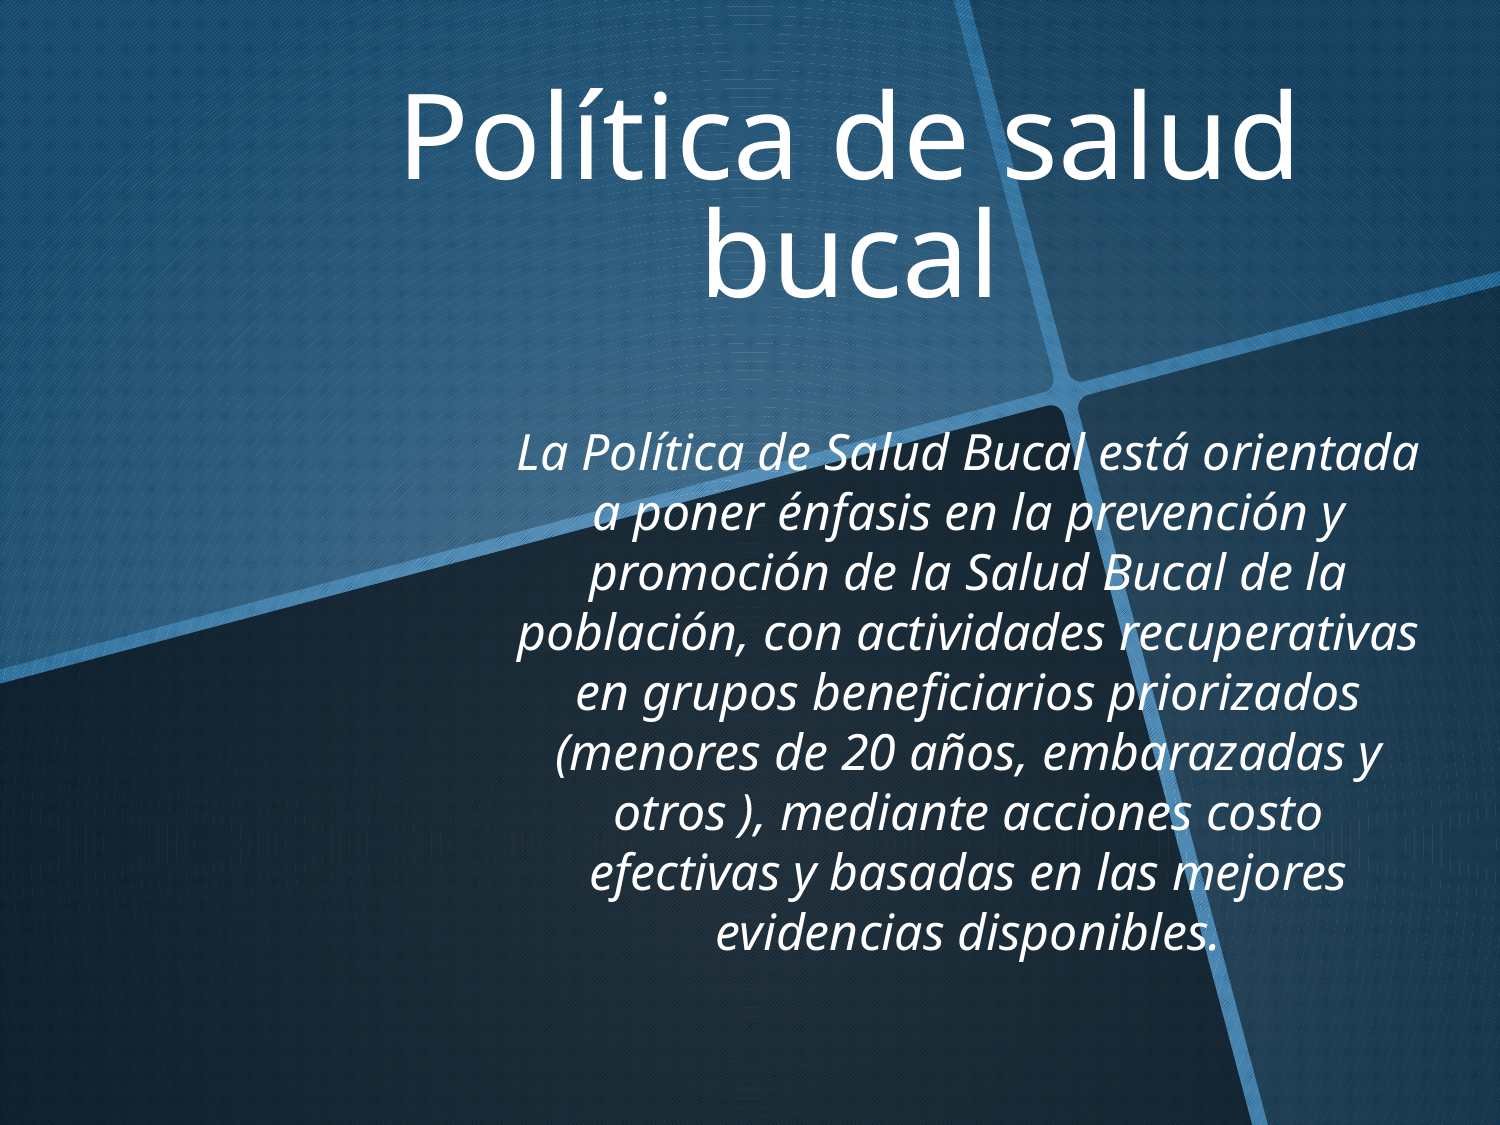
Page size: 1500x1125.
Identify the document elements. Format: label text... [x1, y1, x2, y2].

title Política de salud bucal [312, 75, 1388, 330]
subtitle La Política de Salud Bucal está orientada a poner énfasis en la prevención y promoción de la Salud Bucal de la población, con actividades recuperativas en grupos beneficiarios priorizados (menores de 20 años, embarazadas y otros ), mediante acciones costo efectivas y basadas en las mejores evidencias disponibles. [500, 412, 1438, 1038]
